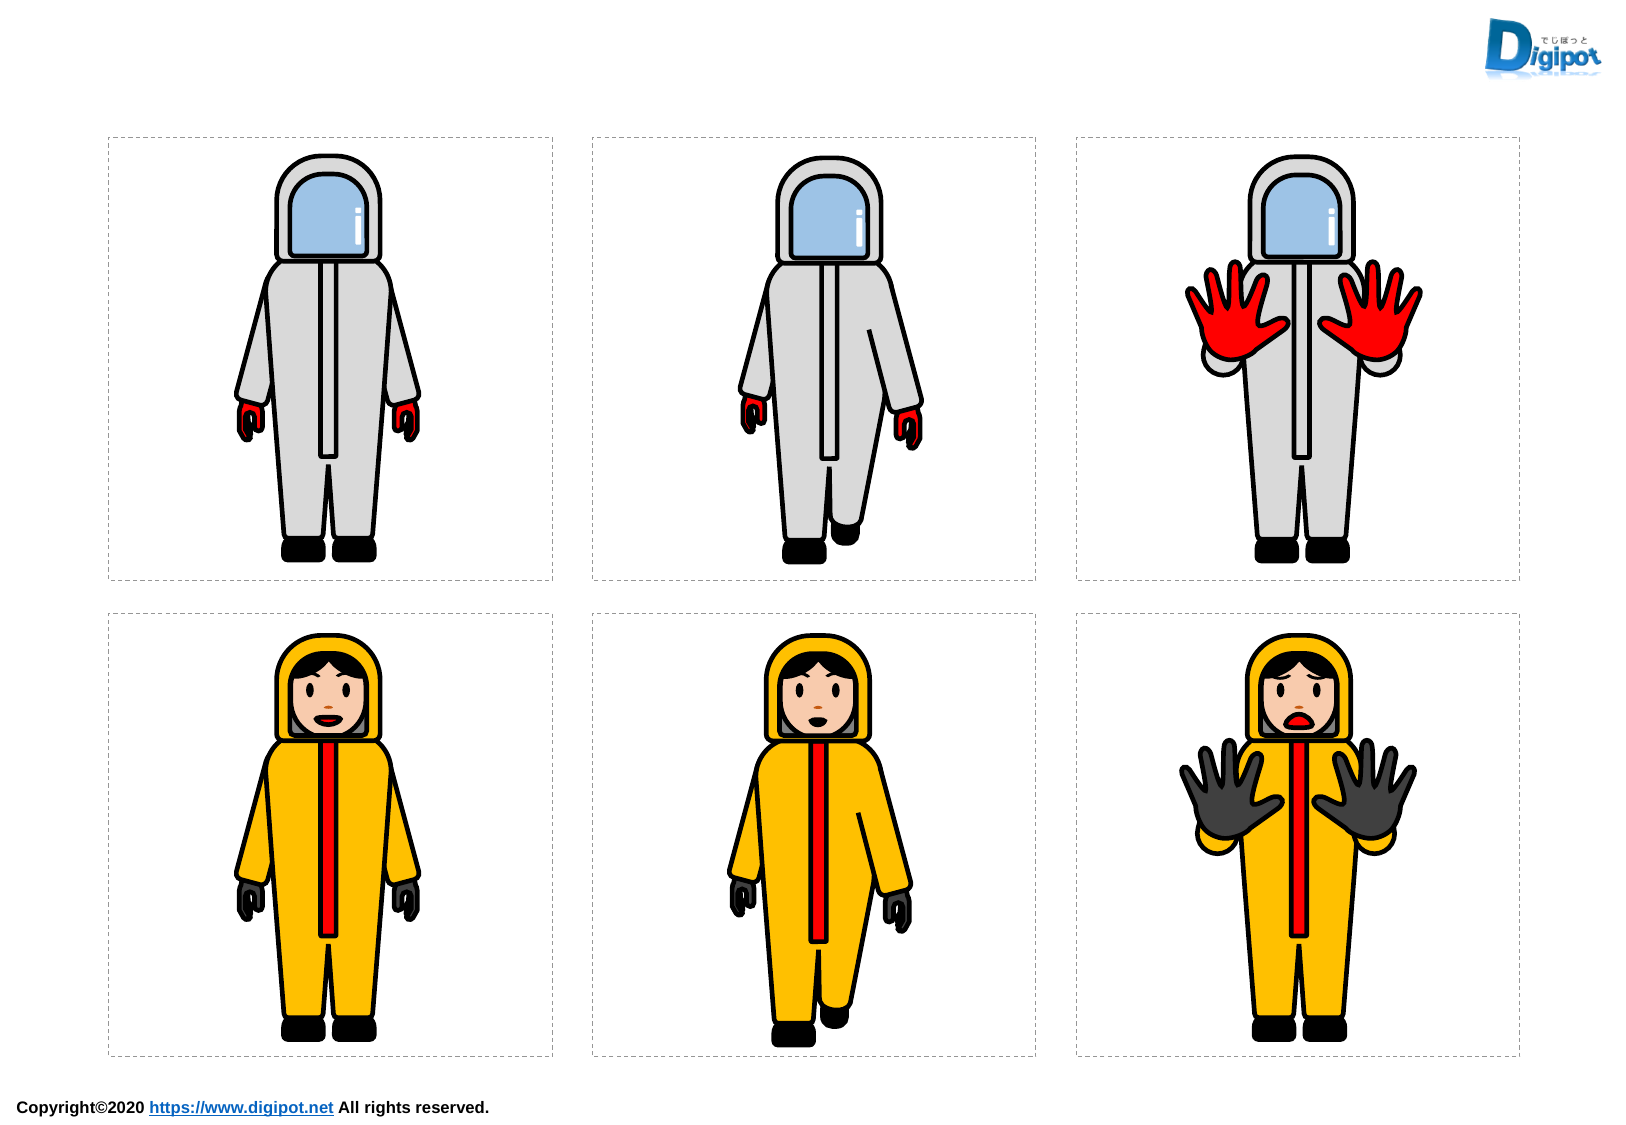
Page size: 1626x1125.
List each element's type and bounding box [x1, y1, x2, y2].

text_box [732, 635, 910, 1046]
text_box [742, 157, 921, 563]
text_box [1187, 156, 1421, 561]
text_box [239, 155, 418, 561]
picture [1485, 18, 1602, 82]
text_box [239, 635, 418, 1040]
text_box [1181, 635, 1415, 1040]
